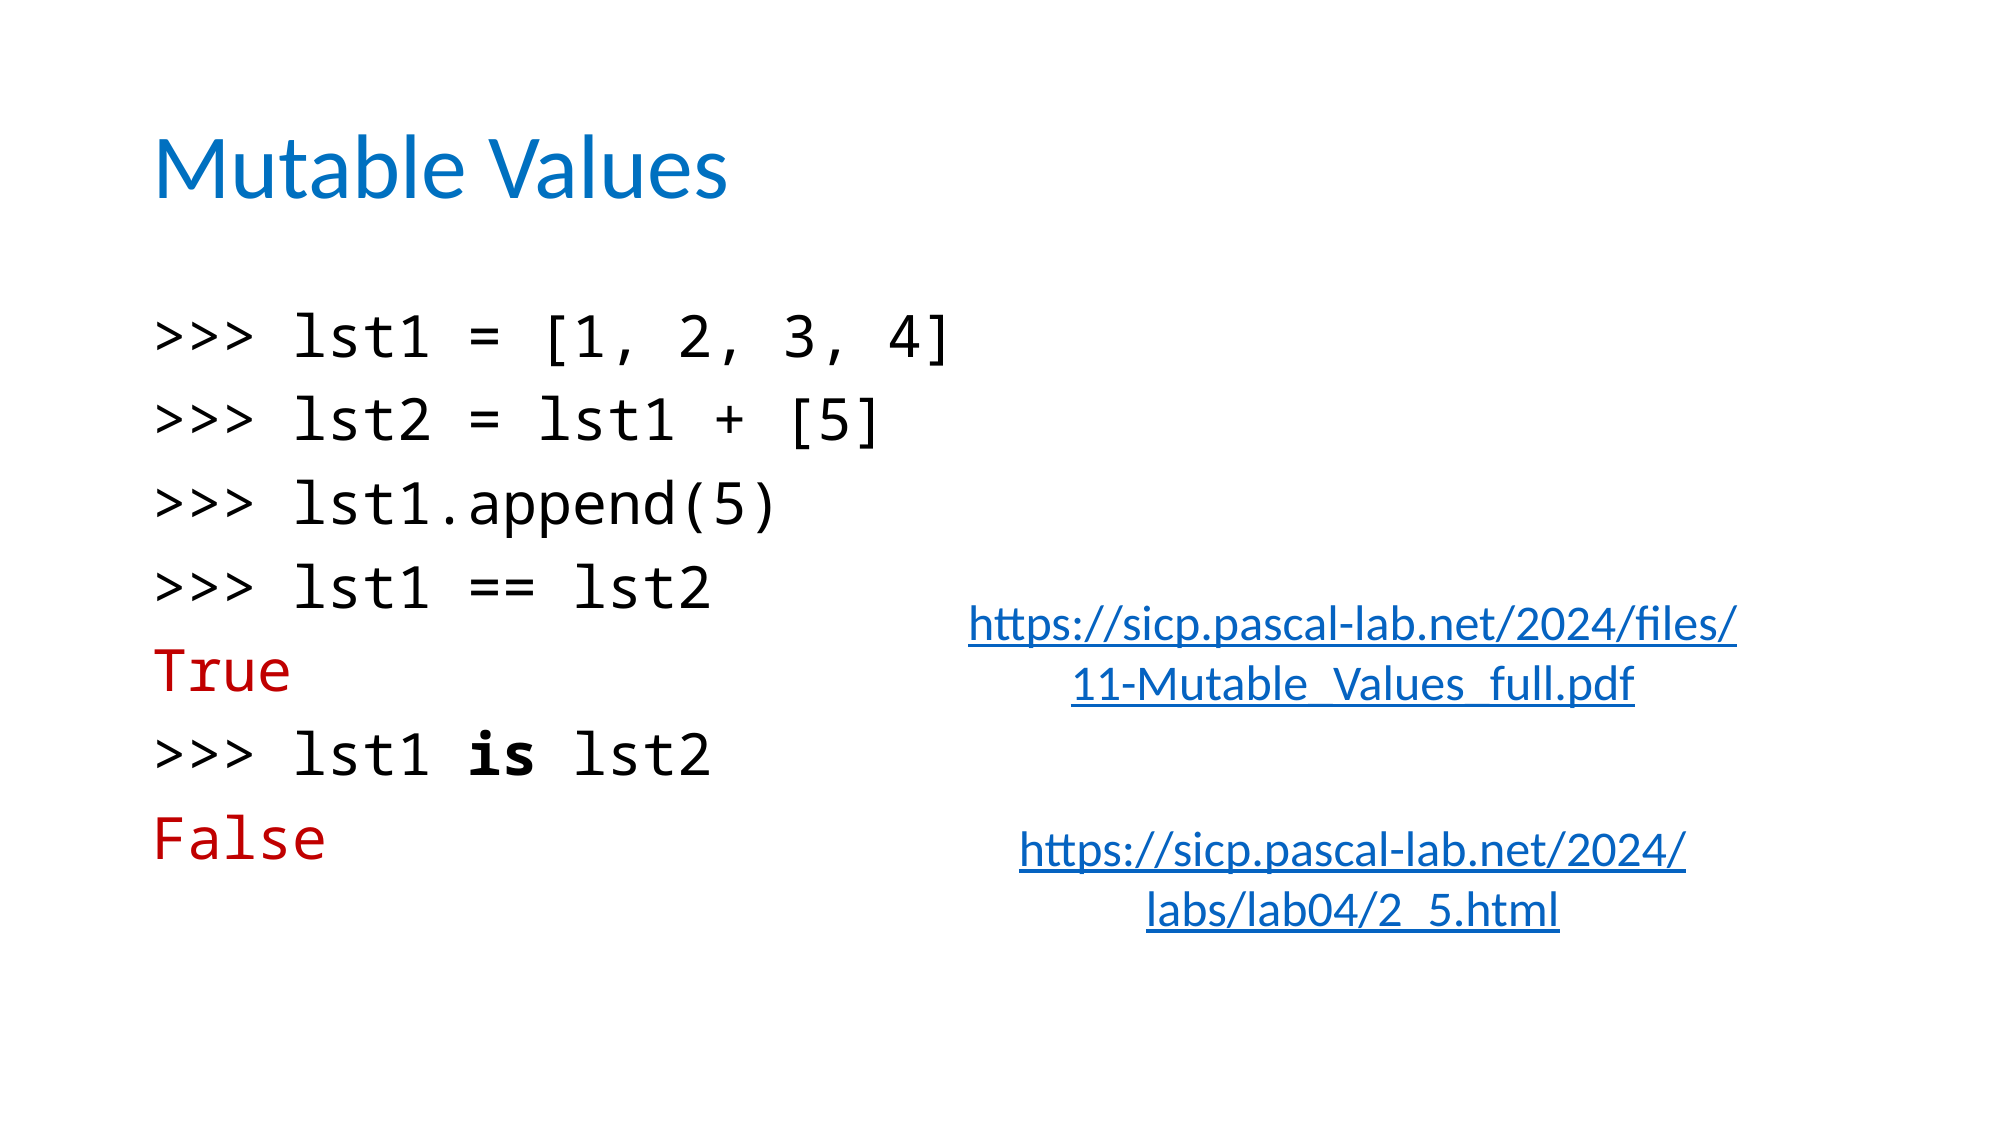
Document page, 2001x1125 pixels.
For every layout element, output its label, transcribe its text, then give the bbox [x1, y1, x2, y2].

text_box https://sicp.pascal-lab.net/2024/ labs/lab04/2_5.html [1004, 808, 1702, 944]
list >>> lst1 = [1, 2, 3, 4] >>> lst2 = lst1 + [5] >>> lst1.append(5) >>> lst1 == lst2 True >>> lst1 is lst2 False [137, 299, 1863, 1014]
text_box https://sicp.pascal-lab.net/2024/files/ 11-Mutable_Values_full.pdf [907, 583, 1799, 718]
title Mutable Values [137, 59, 1863, 278]
